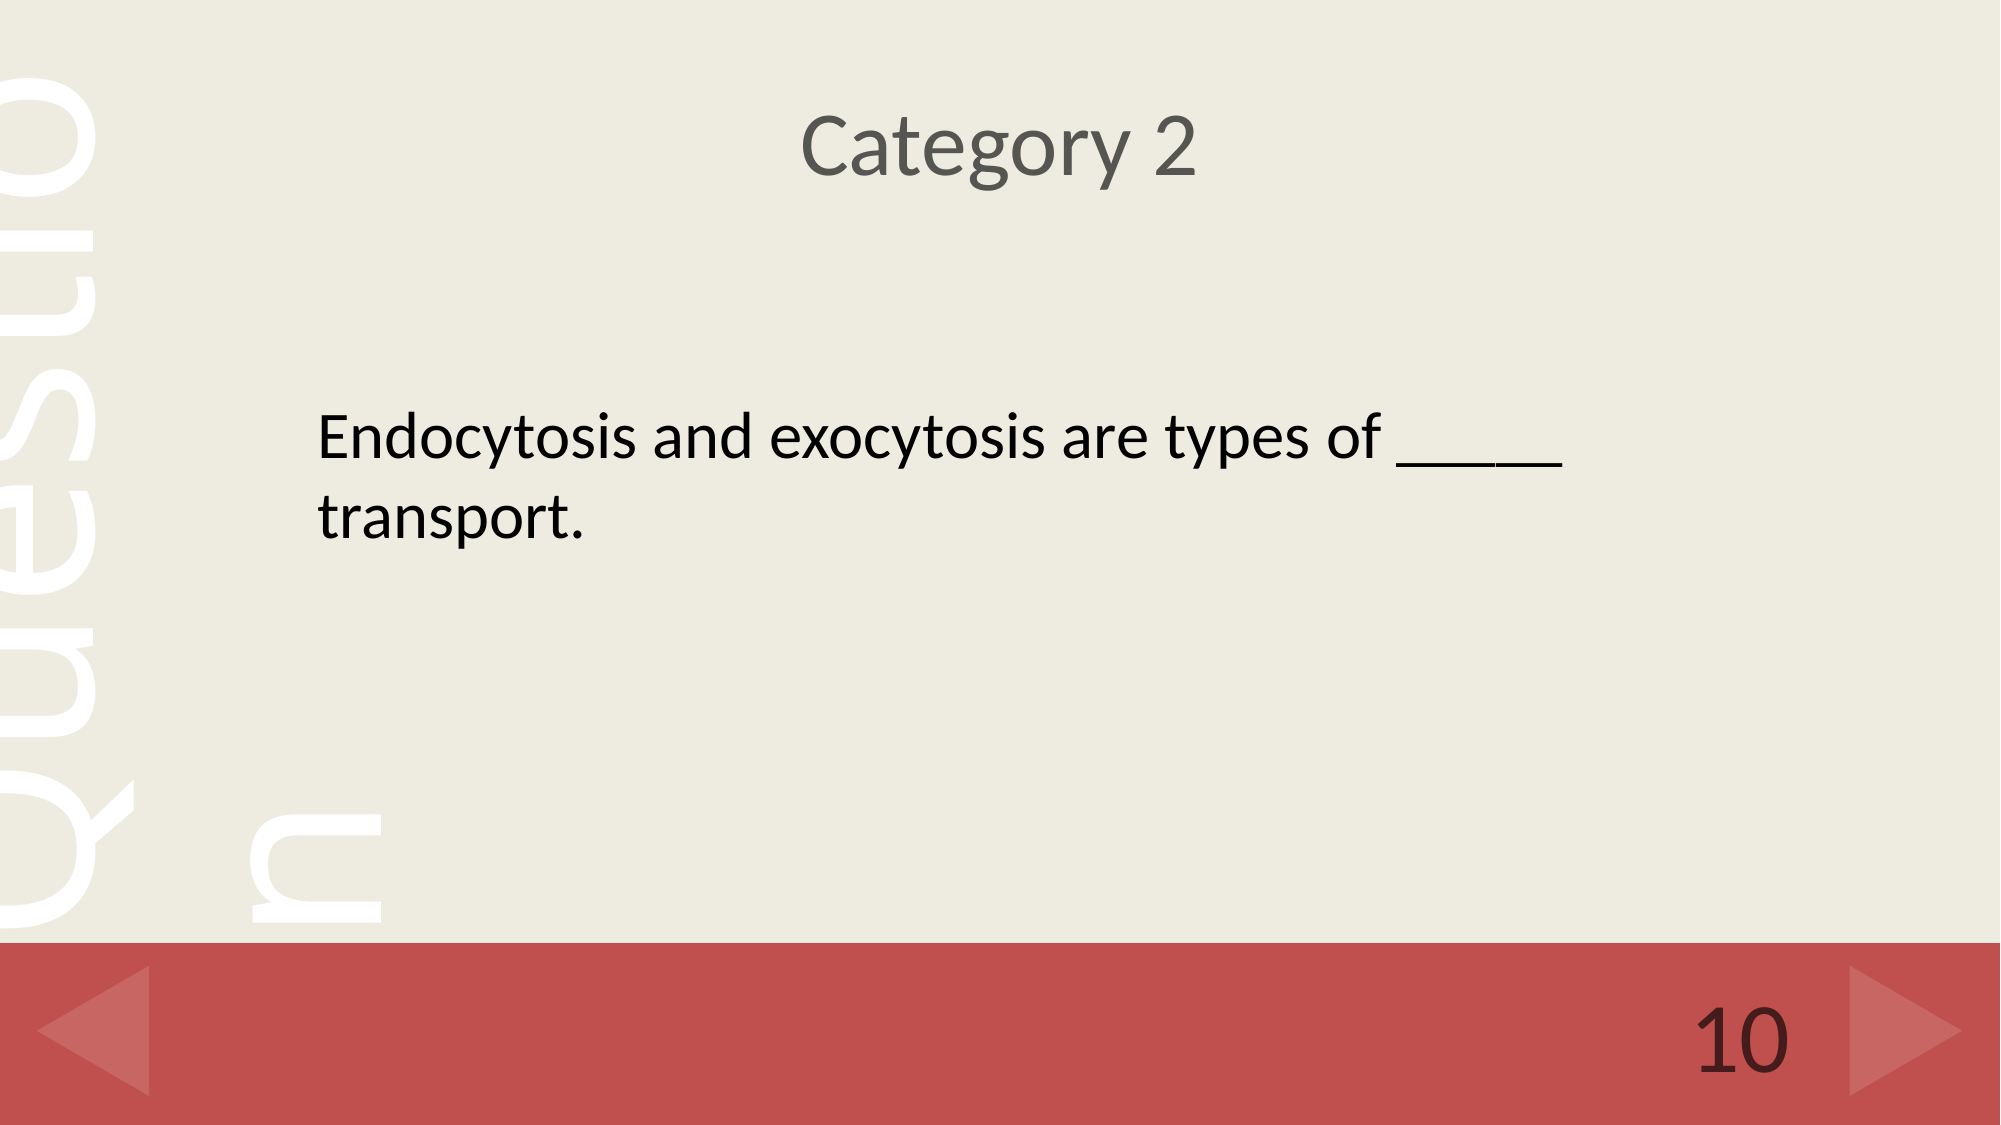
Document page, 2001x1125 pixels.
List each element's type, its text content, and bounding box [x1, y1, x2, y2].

list Endocytosis and exocytosis are types of _____ transport. [302, 307, 1760, 636]
title Category 2 [99, 45, 1900, 233]
list 10 [1494, 967, 1806, 1097]
